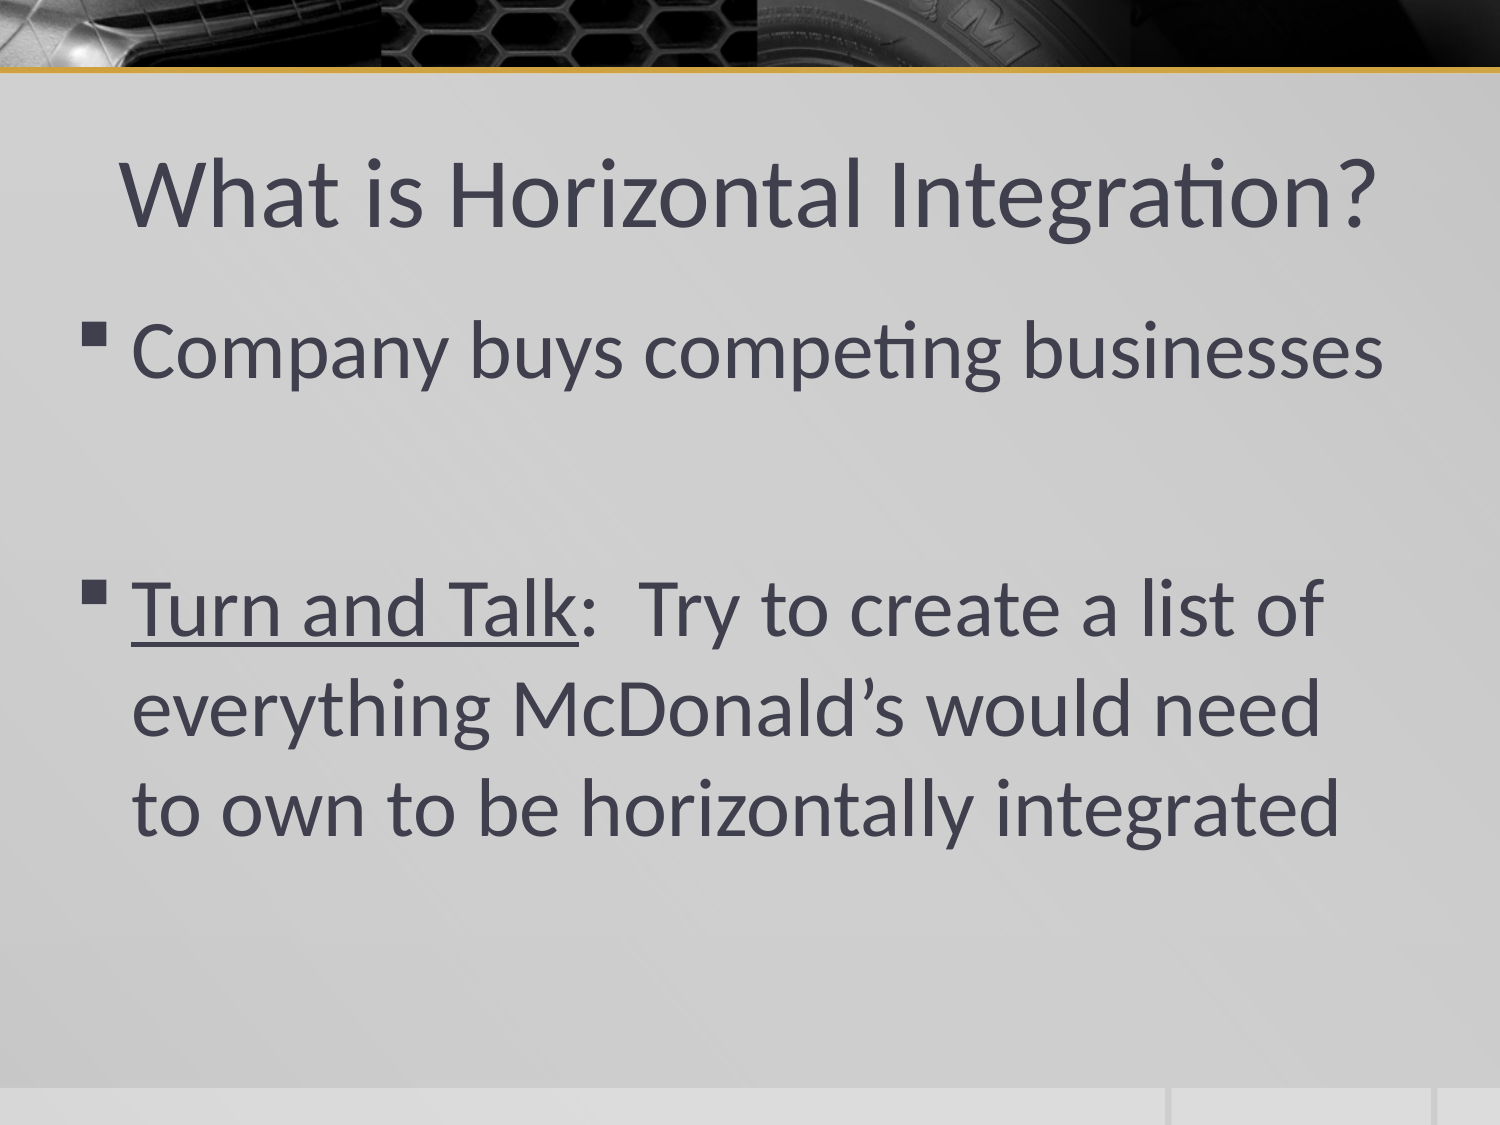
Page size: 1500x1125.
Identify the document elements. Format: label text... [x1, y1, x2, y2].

list Company buys competing businesses Turn and Talk: Try to create a list of everything McDonald’s would need to own to be horizontally integrated [75, 287, 1413, 1100]
title What is Horizontal Integration? [75, 112, 1425, 263]
picture [0, 0, 1500, 67]
